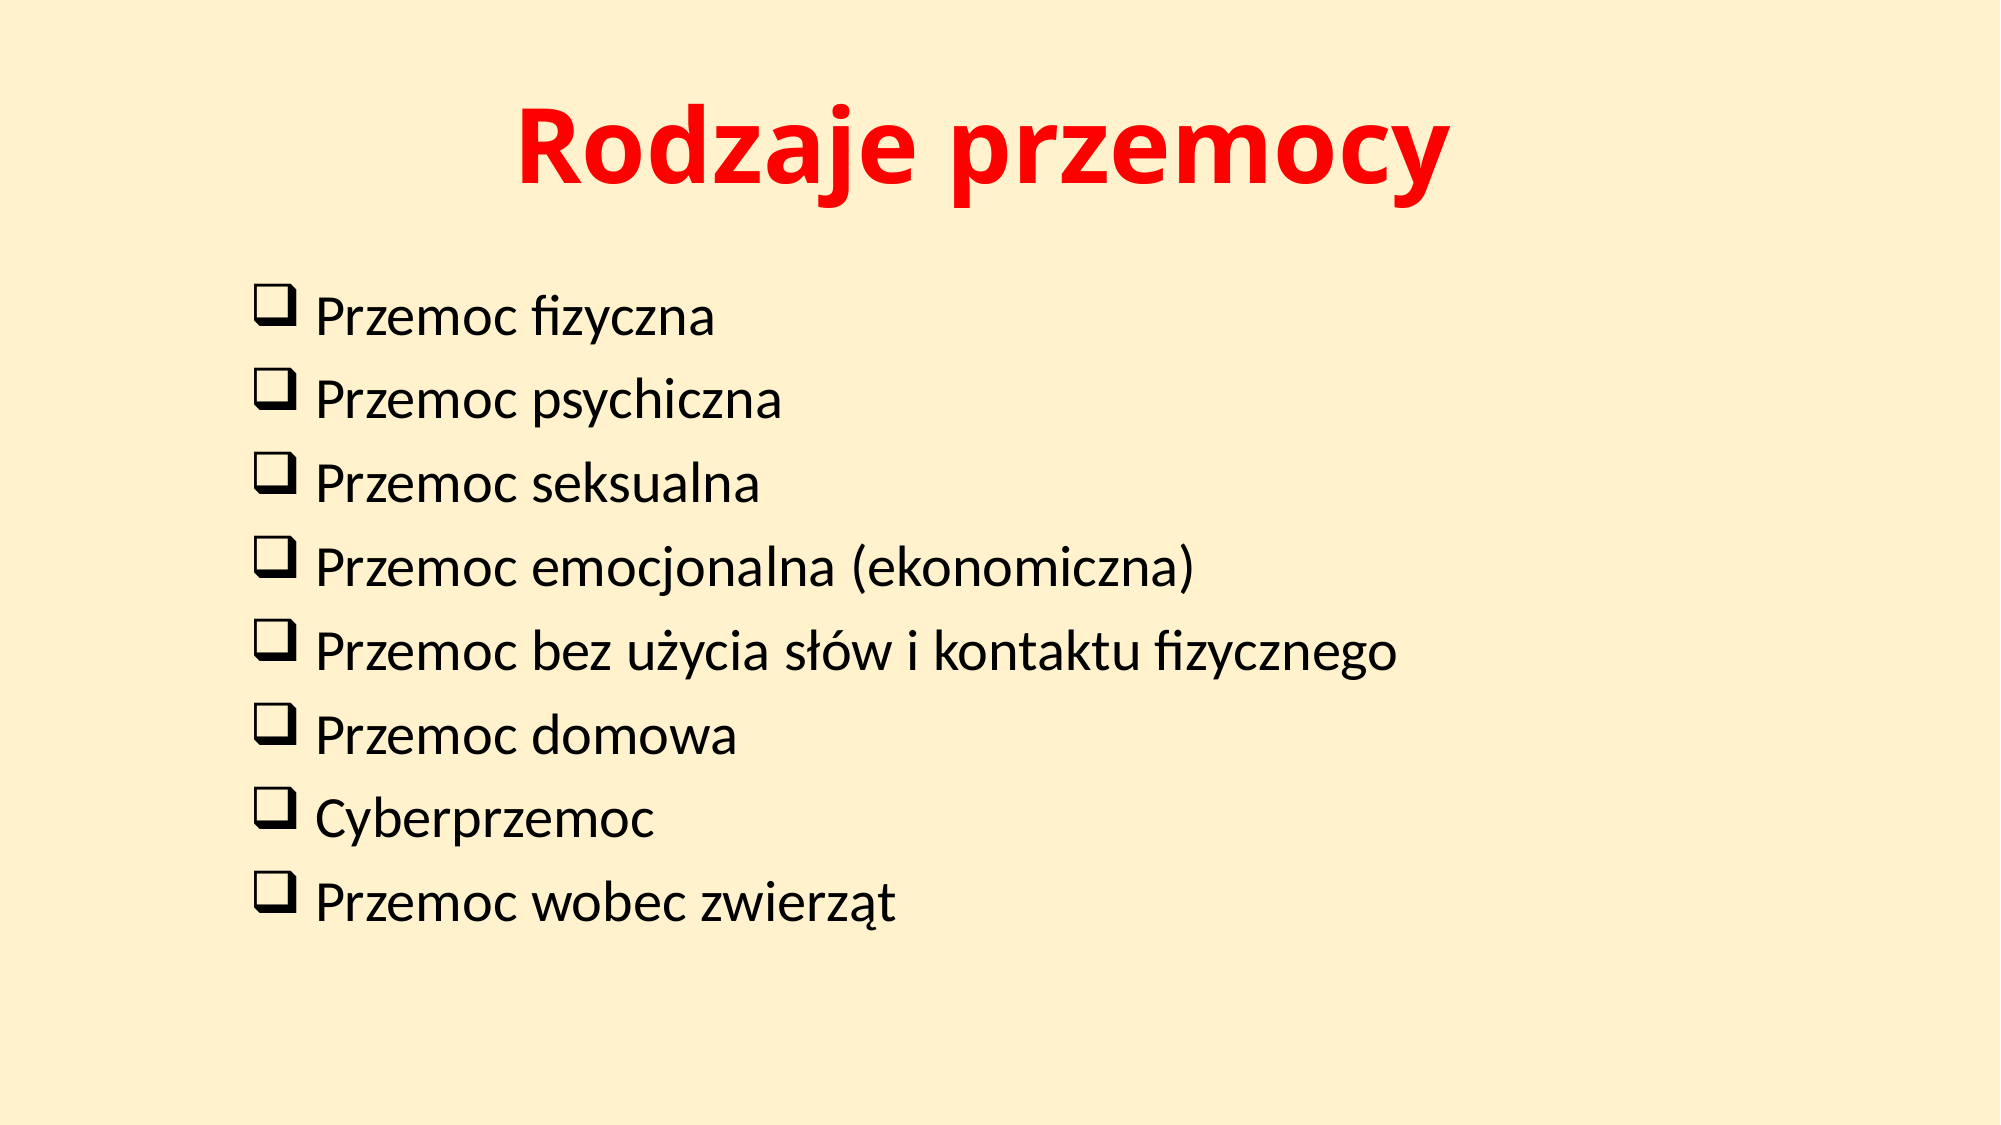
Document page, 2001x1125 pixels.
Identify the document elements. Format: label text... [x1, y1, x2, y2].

title Rodzaje przemocy [119, 40, 1845, 259]
list Przemoc fizyczna Przemoc psychiczna Przemoc seksualna Przemoc emocjonalna (ekonomiczna) Przemoc bez użycia słów i kontaktu fizycznego Przemoc domowa Cyberprzemoc Przemoc wobec zwierząt [234, 277, 1845, 1055]
